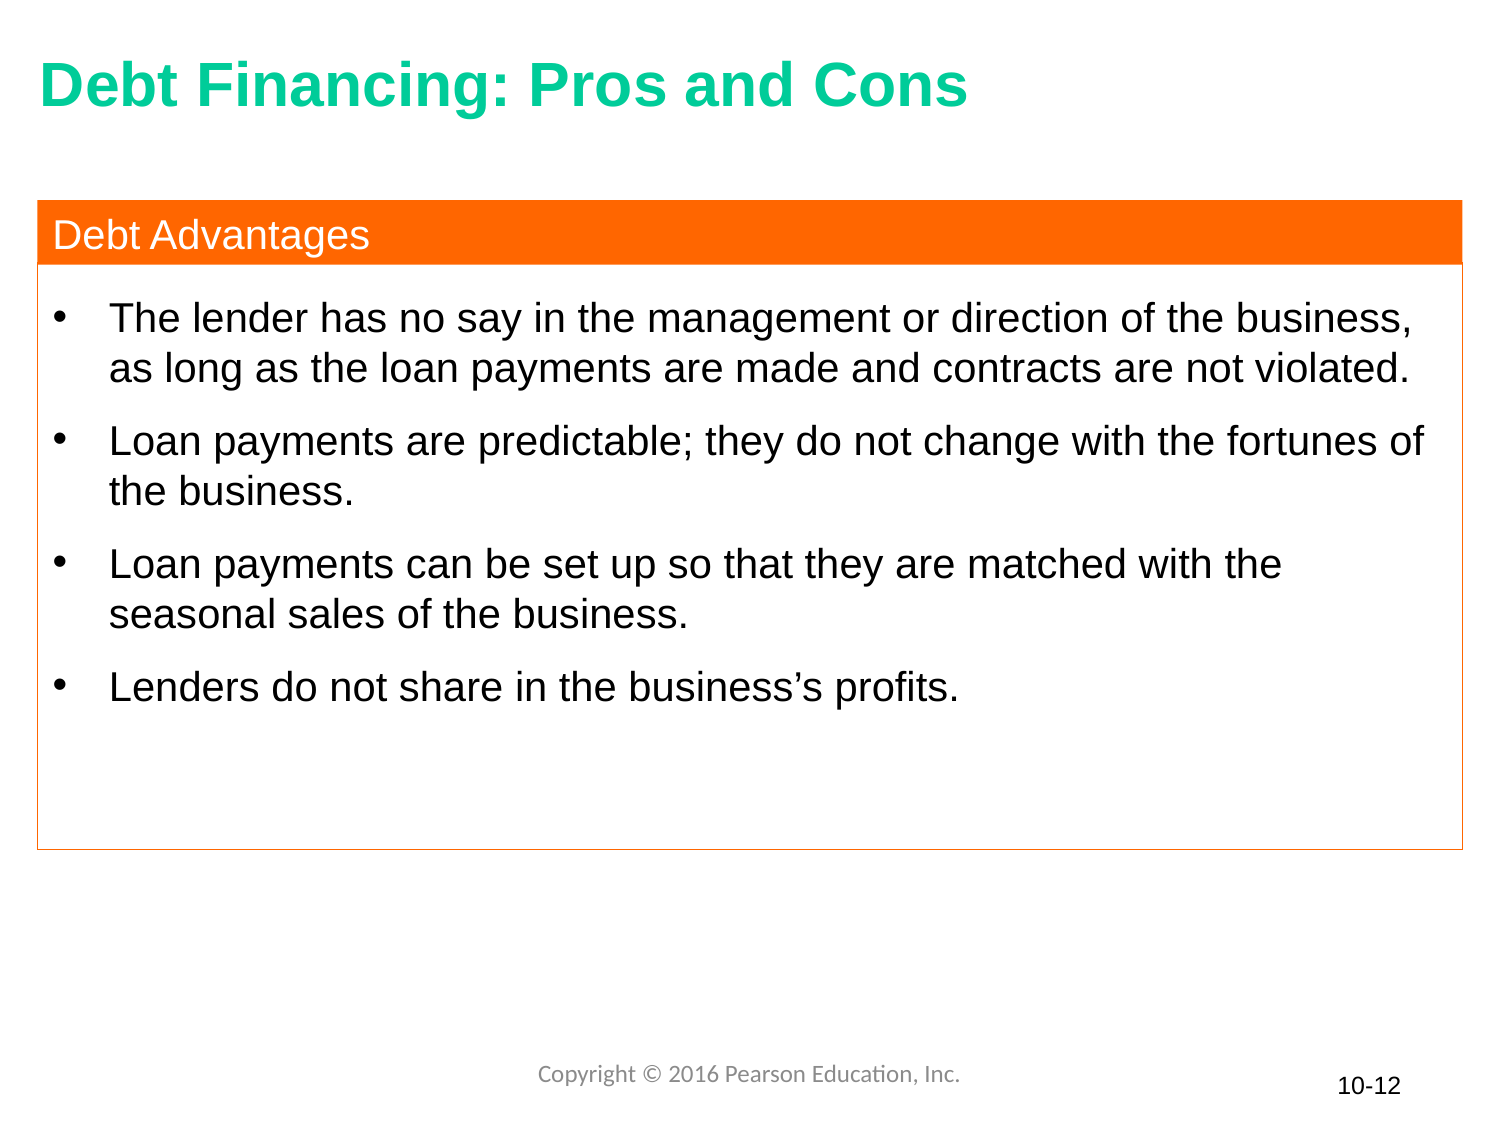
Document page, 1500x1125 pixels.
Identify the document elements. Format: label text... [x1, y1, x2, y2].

footer Copyright © 2016 Pearson Education, Inc. [512, 1042, 988, 1103]
title Debt Financing: Pros and Cons [24, 0, 1375, 175]
list The lender has no say in the management or direction of the business, as long as the loan payments are made and contracts are not violated. Loan payments are predictable; they do not change with the fortunes of the business. Loan payments can be set up so that they are matched with the seasonal sales of the business. Lenders do not share in the business’s profits. [37, 265, 1463, 850]
text_box Debt Advantages [37, 200, 1463, 265]
